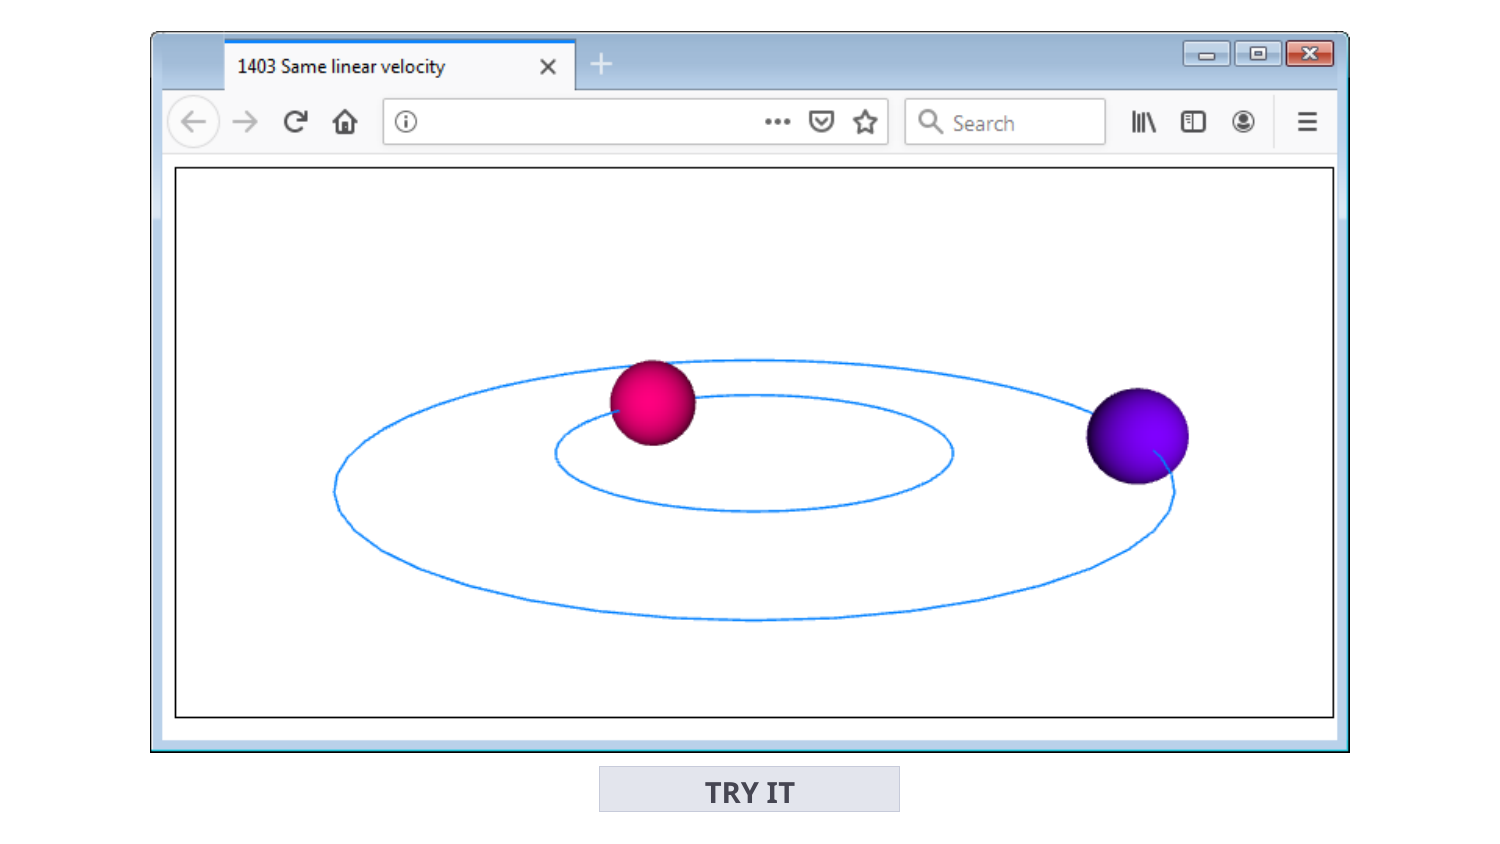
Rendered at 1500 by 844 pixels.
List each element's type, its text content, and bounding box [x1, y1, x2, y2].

picture [149, 31, 1351, 753]
text_box TRY IT [599, 766, 900, 812]
